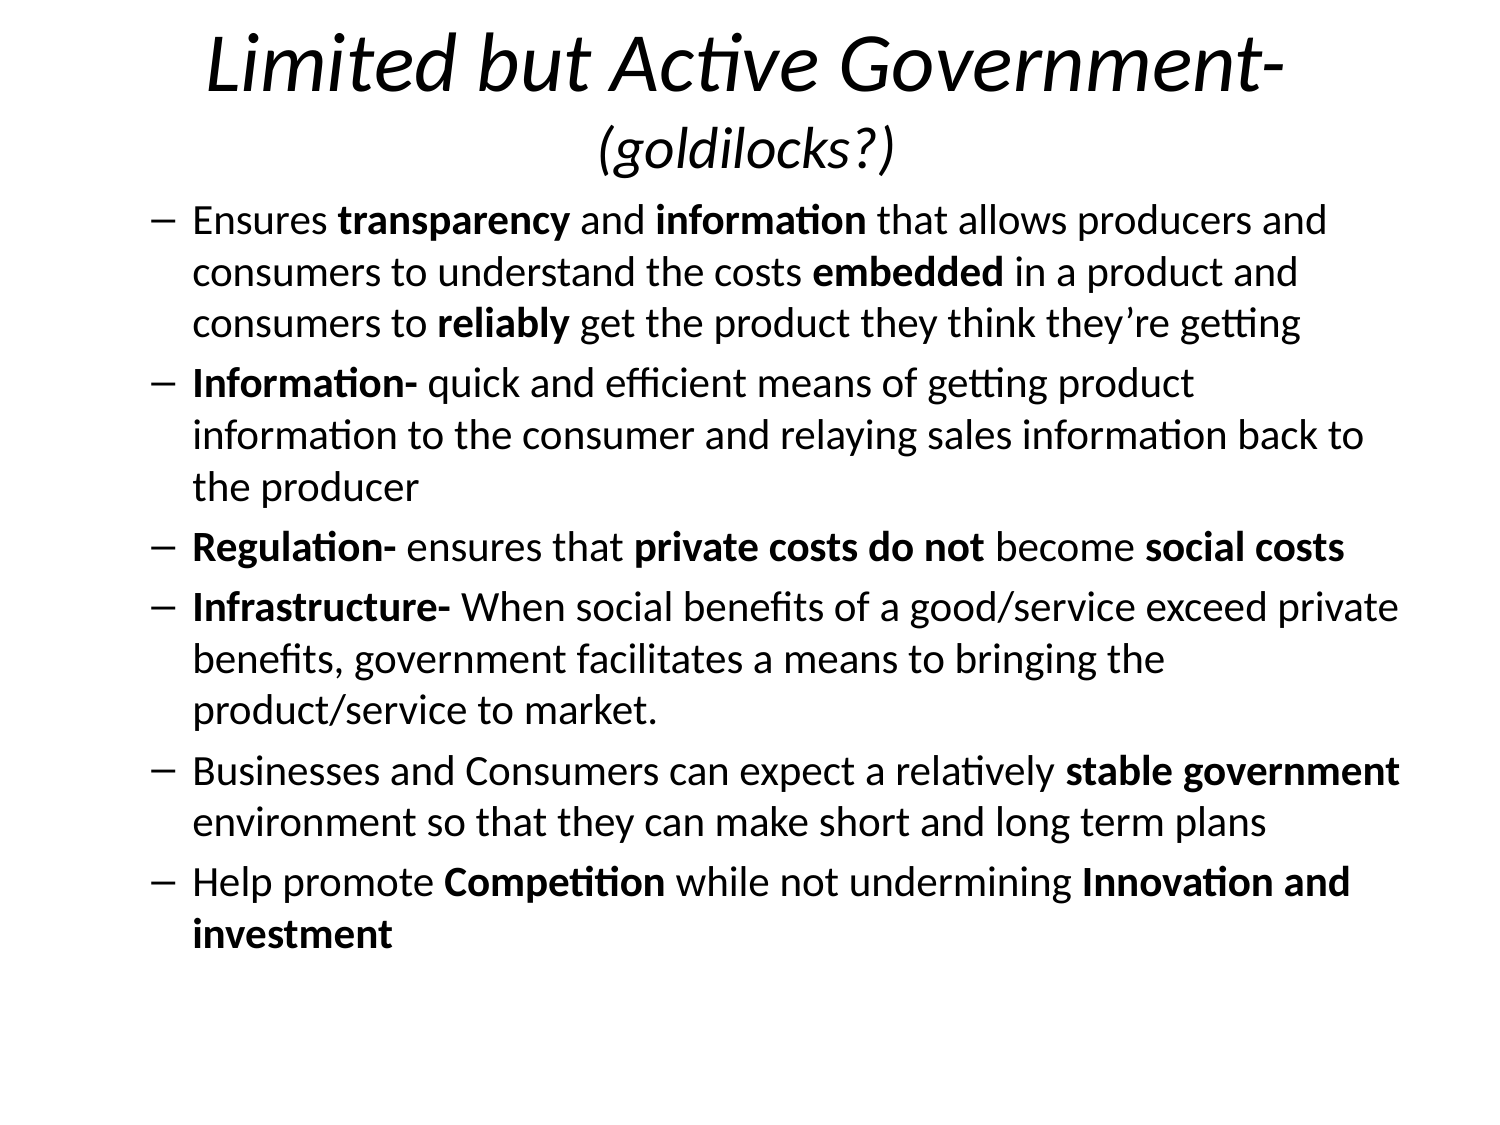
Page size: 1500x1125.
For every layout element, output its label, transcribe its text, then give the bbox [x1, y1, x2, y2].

title Limited but Active Government-(goldilocks?) [71, 0, 1422, 183]
list Ensures transparency and information that allows producers and consumers to understand the costs embedded in a product and consumers to reliably get the product they think they’re getting Information- quick and efficient means of getting product information to the consumer and relaying sales information back to the producer Regulation- ensures that private costs do not become social costs Infrastructure- When social benefits of a good/service exceed private benefits, government facilitates a means to bringing the product/service to market. Businesses and Consumers can expect a relatively stable government environment so that they can make short and long term plans Help promote Competition while not undermining Innovation and investment [71, 183, 1422, 1077]
